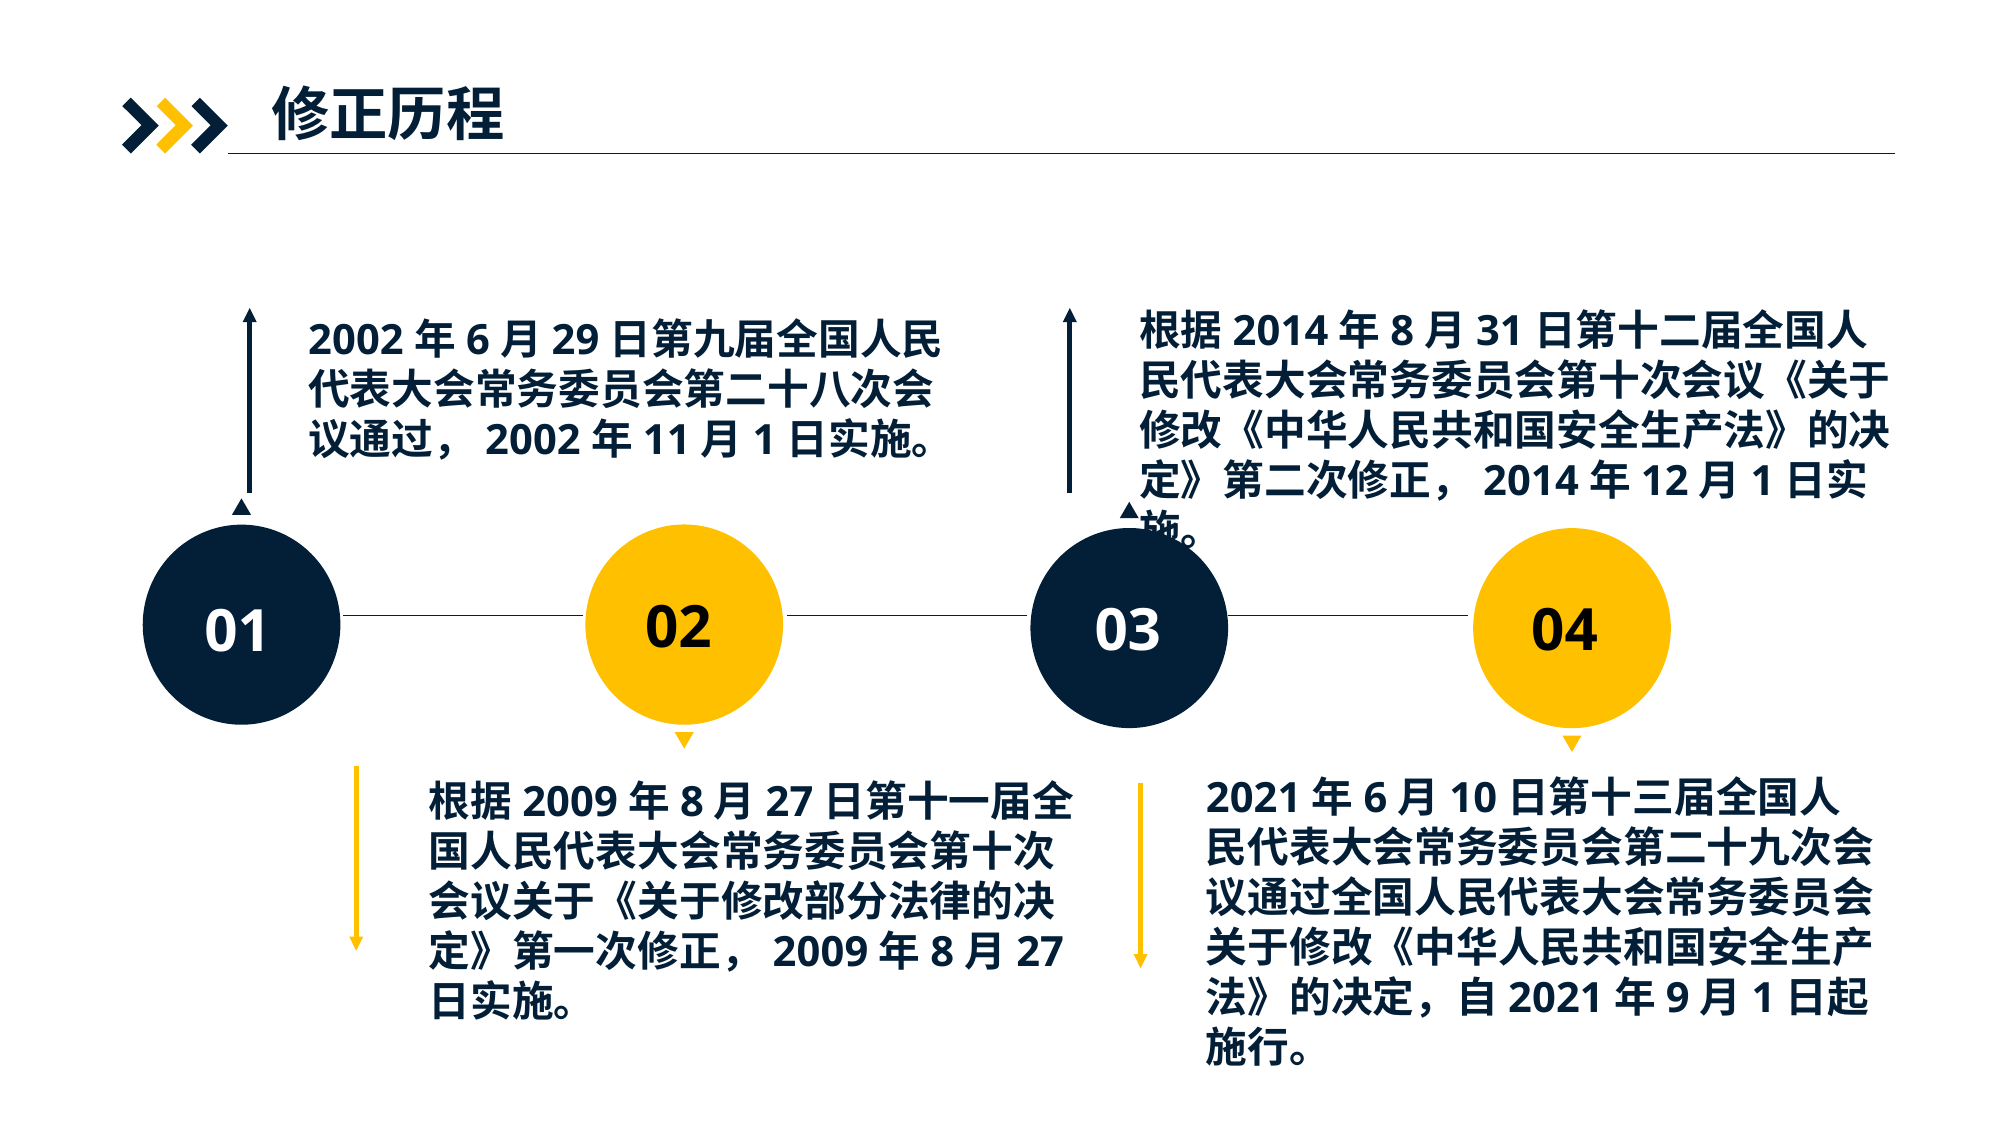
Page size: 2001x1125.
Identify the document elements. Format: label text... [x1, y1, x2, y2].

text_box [121, 97, 1895, 154]
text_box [1473, 528, 1671, 752]
text_box 根据2009年8月27日第十一届全国人民代表大会常务委员会第十次会议关于《关于修改部分法律的决定》第一次修正，2009年8月27日实施。 [413, 767, 1109, 1032]
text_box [142, 498, 341, 725]
text_box 2021年6月10日第十三届全国人民代表大会常务委员会第二十九次会议通过全国人民代表大会常务委员会关于修改《中华人民共和国安全生产法》的决定，自2021年9月1日起施行。 [1191, 763, 1895, 1079]
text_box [1030, 501, 1229, 729]
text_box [585, 524, 784, 749]
text_box 2002年6月29日第九届全国人民代表大会常务委员会第二十八次会议通过，2002年11月1日实施。 [293, 305, 989, 471]
text_box 修正历程 [260, 71, 788, 97]
text_box 根据2014年8月31日第十二届全国人民代表大会常务委员会第十次会议《关于修改《中华人民共和国安全生产法》的决定》第二次修正，2014年12月1日实施。 [1124, 296, 1918, 561]
